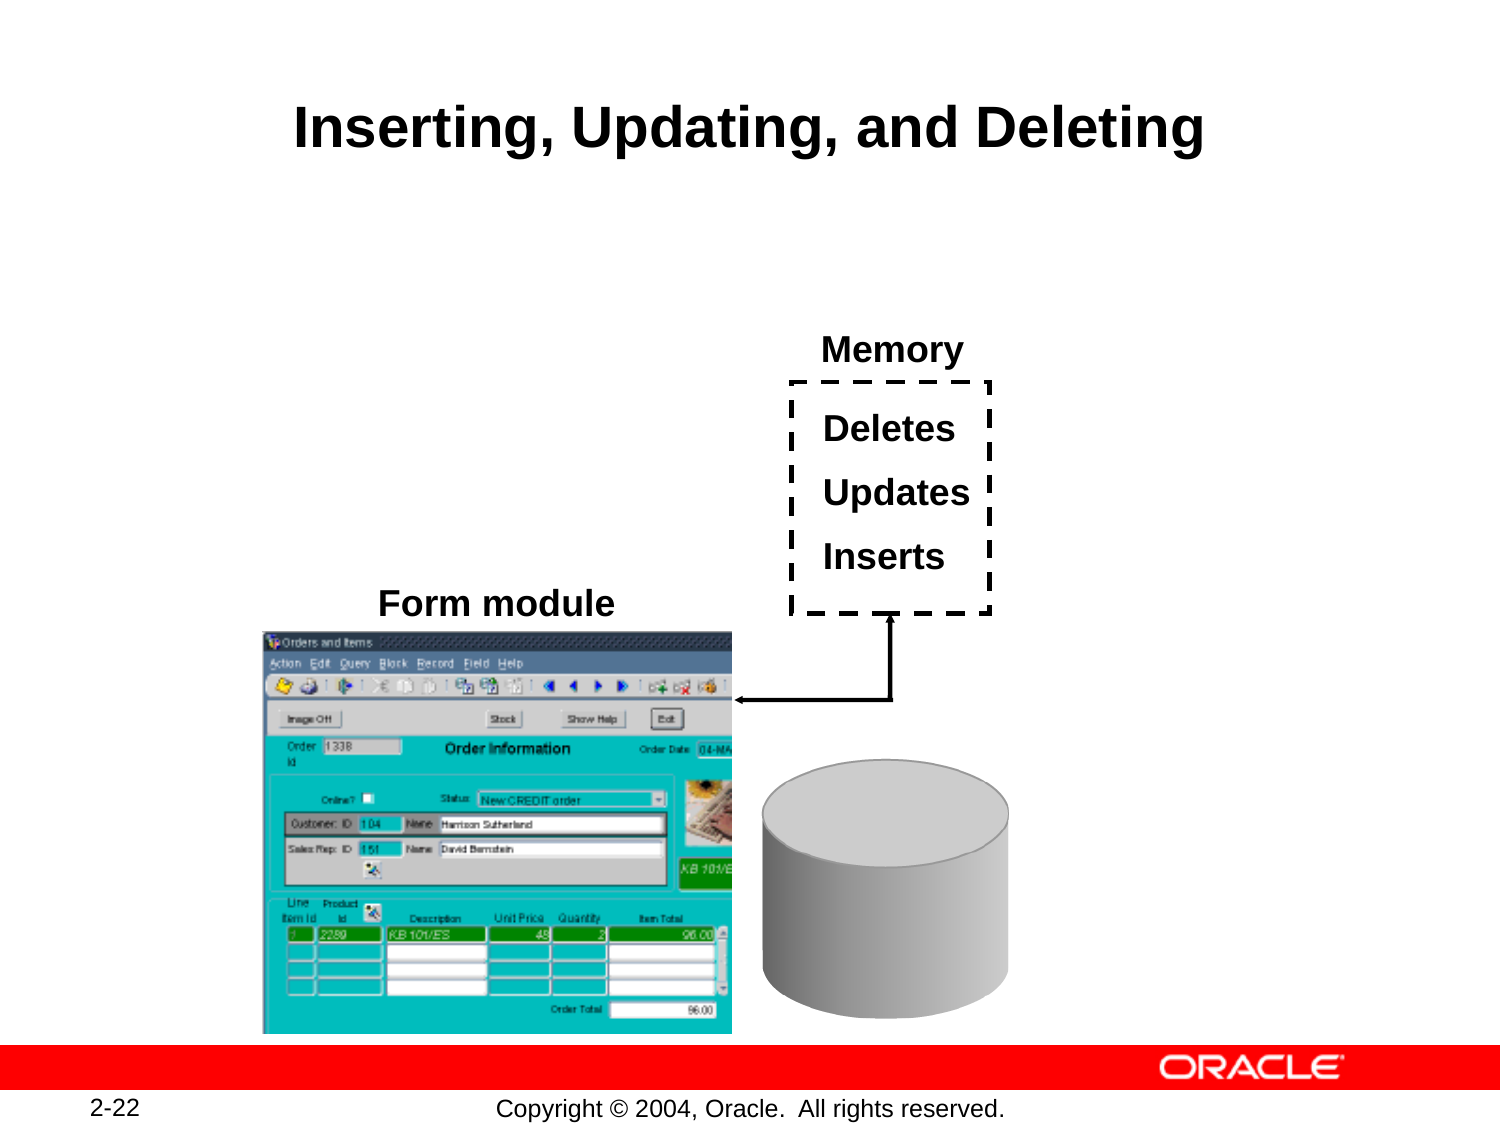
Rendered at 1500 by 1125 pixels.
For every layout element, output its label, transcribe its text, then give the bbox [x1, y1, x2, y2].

picture [761, 758, 1009, 1019]
text_box [886, 613, 895, 700]
text_box [791, 381, 990, 614]
picture [262, 631, 732, 1034]
text_box Form module [362, 571, 631, 630]
text_box Memory [805, 317, 980, 378]
text_box [735, 695, 894, 705]
title Inserting, Updating, and Deleting [149, 87, 1351, 232]
